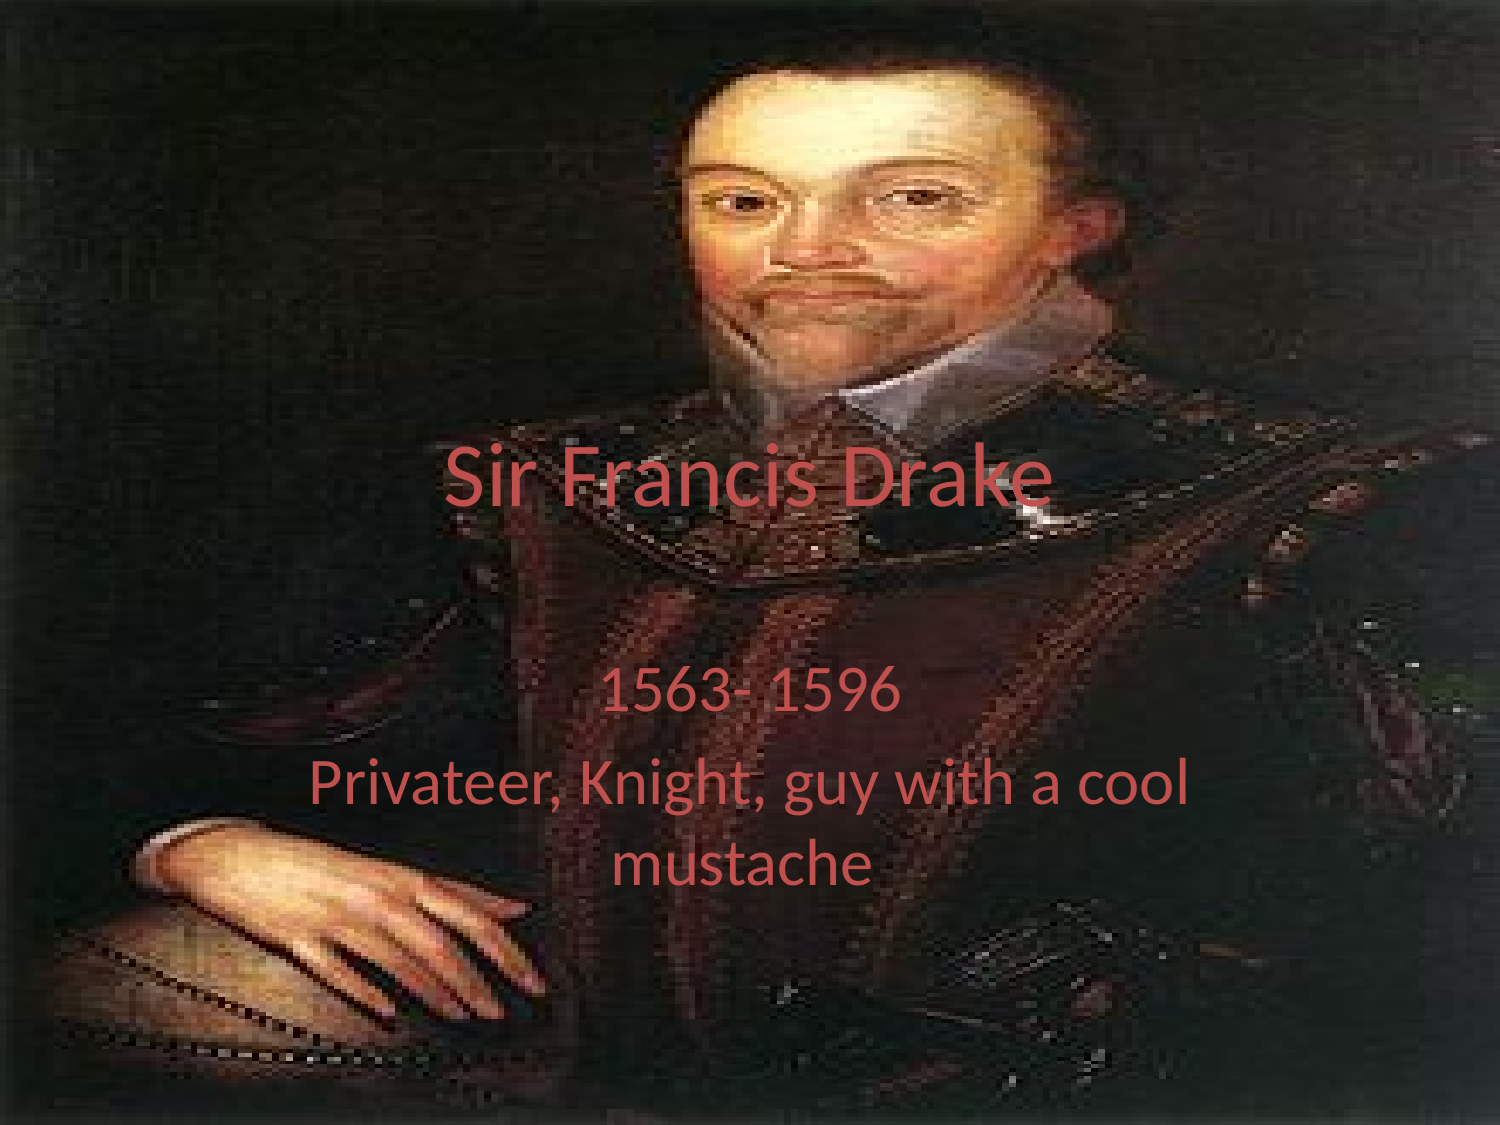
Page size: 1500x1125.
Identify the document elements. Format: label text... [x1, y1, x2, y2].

subtitle 1563- 1596 Privateer, Knight, guy with a cool mustache [225, 637, 1275, 925]
picture [0, 0, 1500, 1125]
title Sir Francis Drake [112, 349, 1388, 591]
